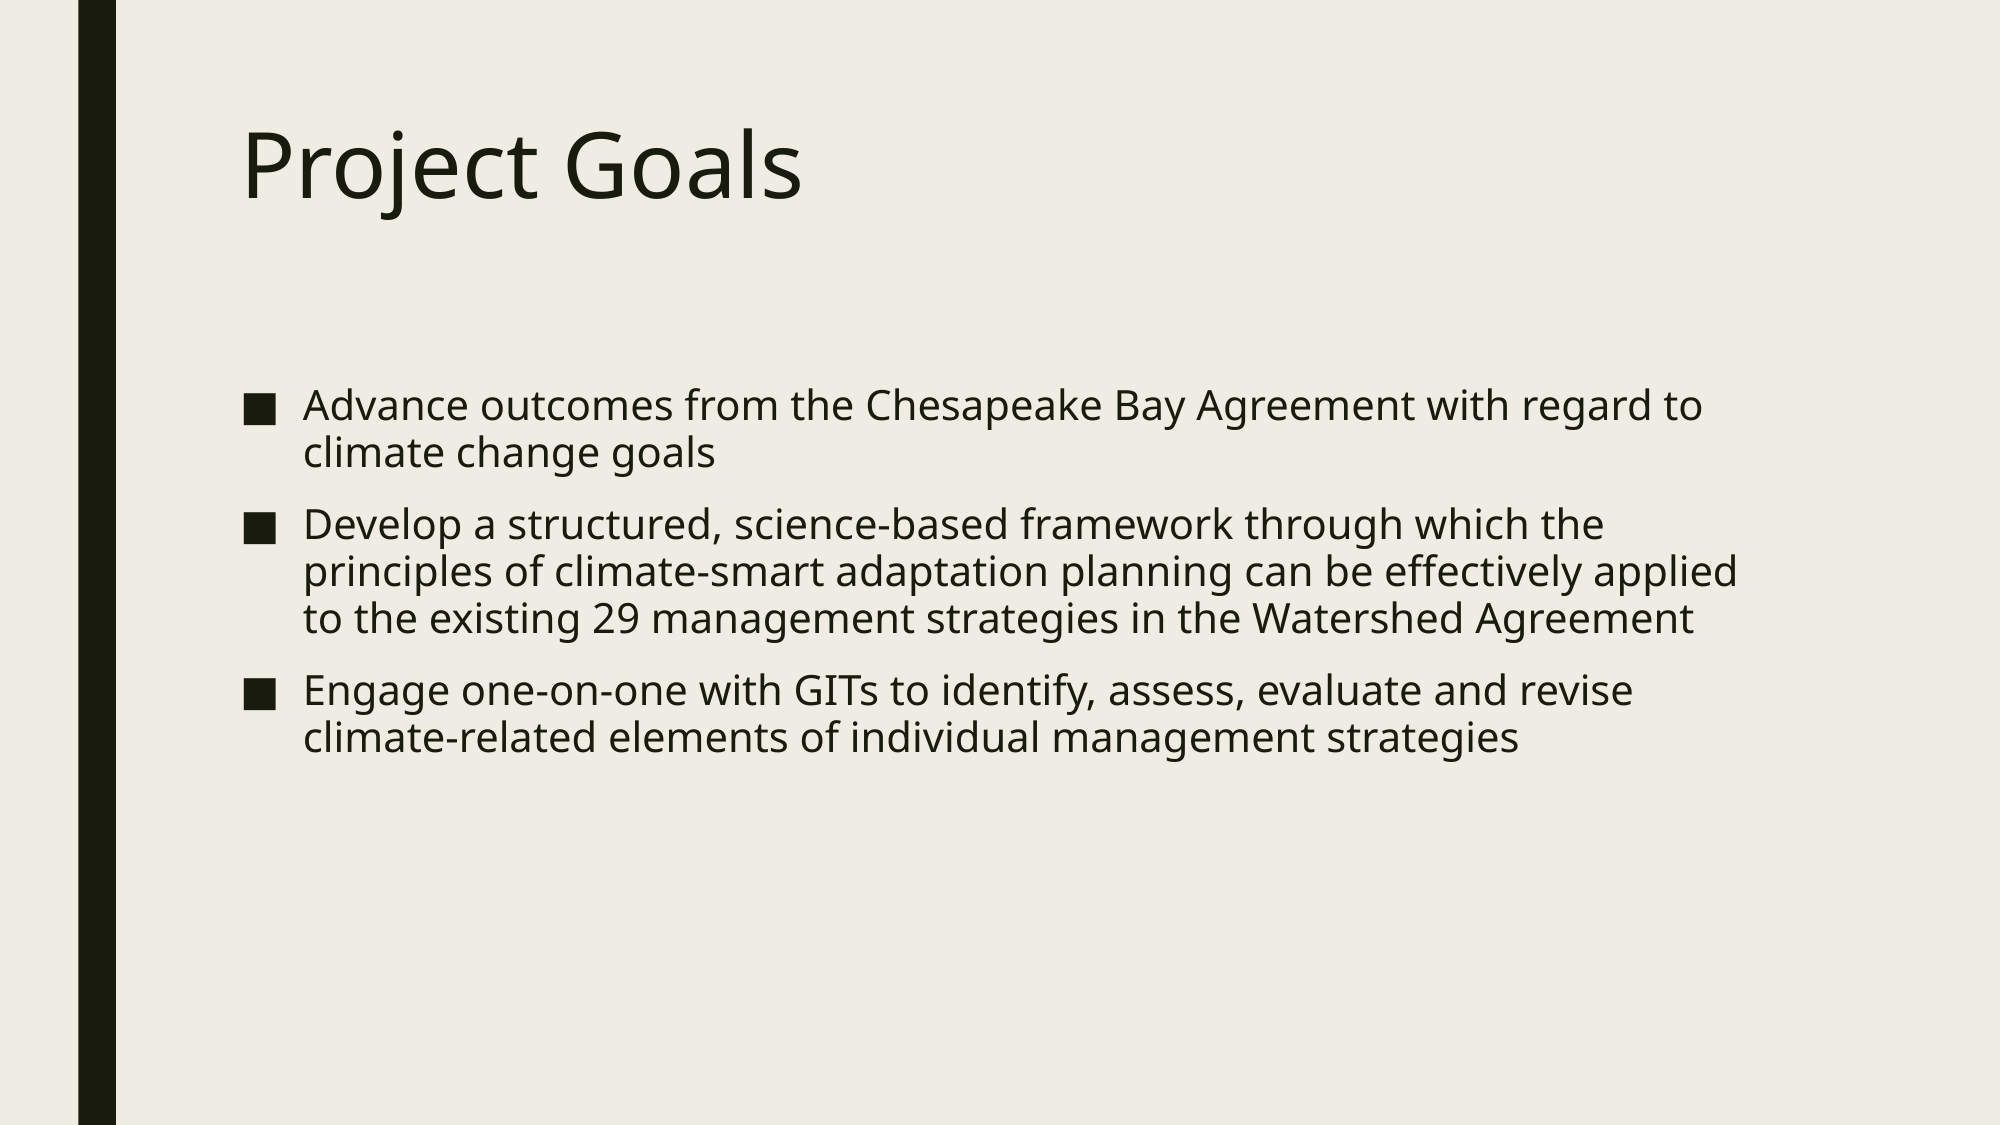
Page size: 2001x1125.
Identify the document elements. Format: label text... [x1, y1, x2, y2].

list Advance outcomes from the Chesapeake Bay Agreement with regard to climate change goals Develop a structured, science-based framework through which the principles of climate-smart adaptation planning can be effectively applied to the existing 29 management strategies in the Watershed Agreement Engage one-on-one with GITs to identify, assess, evaluate and revise climate-related elements of individual management strategies [225, 375, 1800, 963]
title Project Goals [225, 112, 1800, 357]
